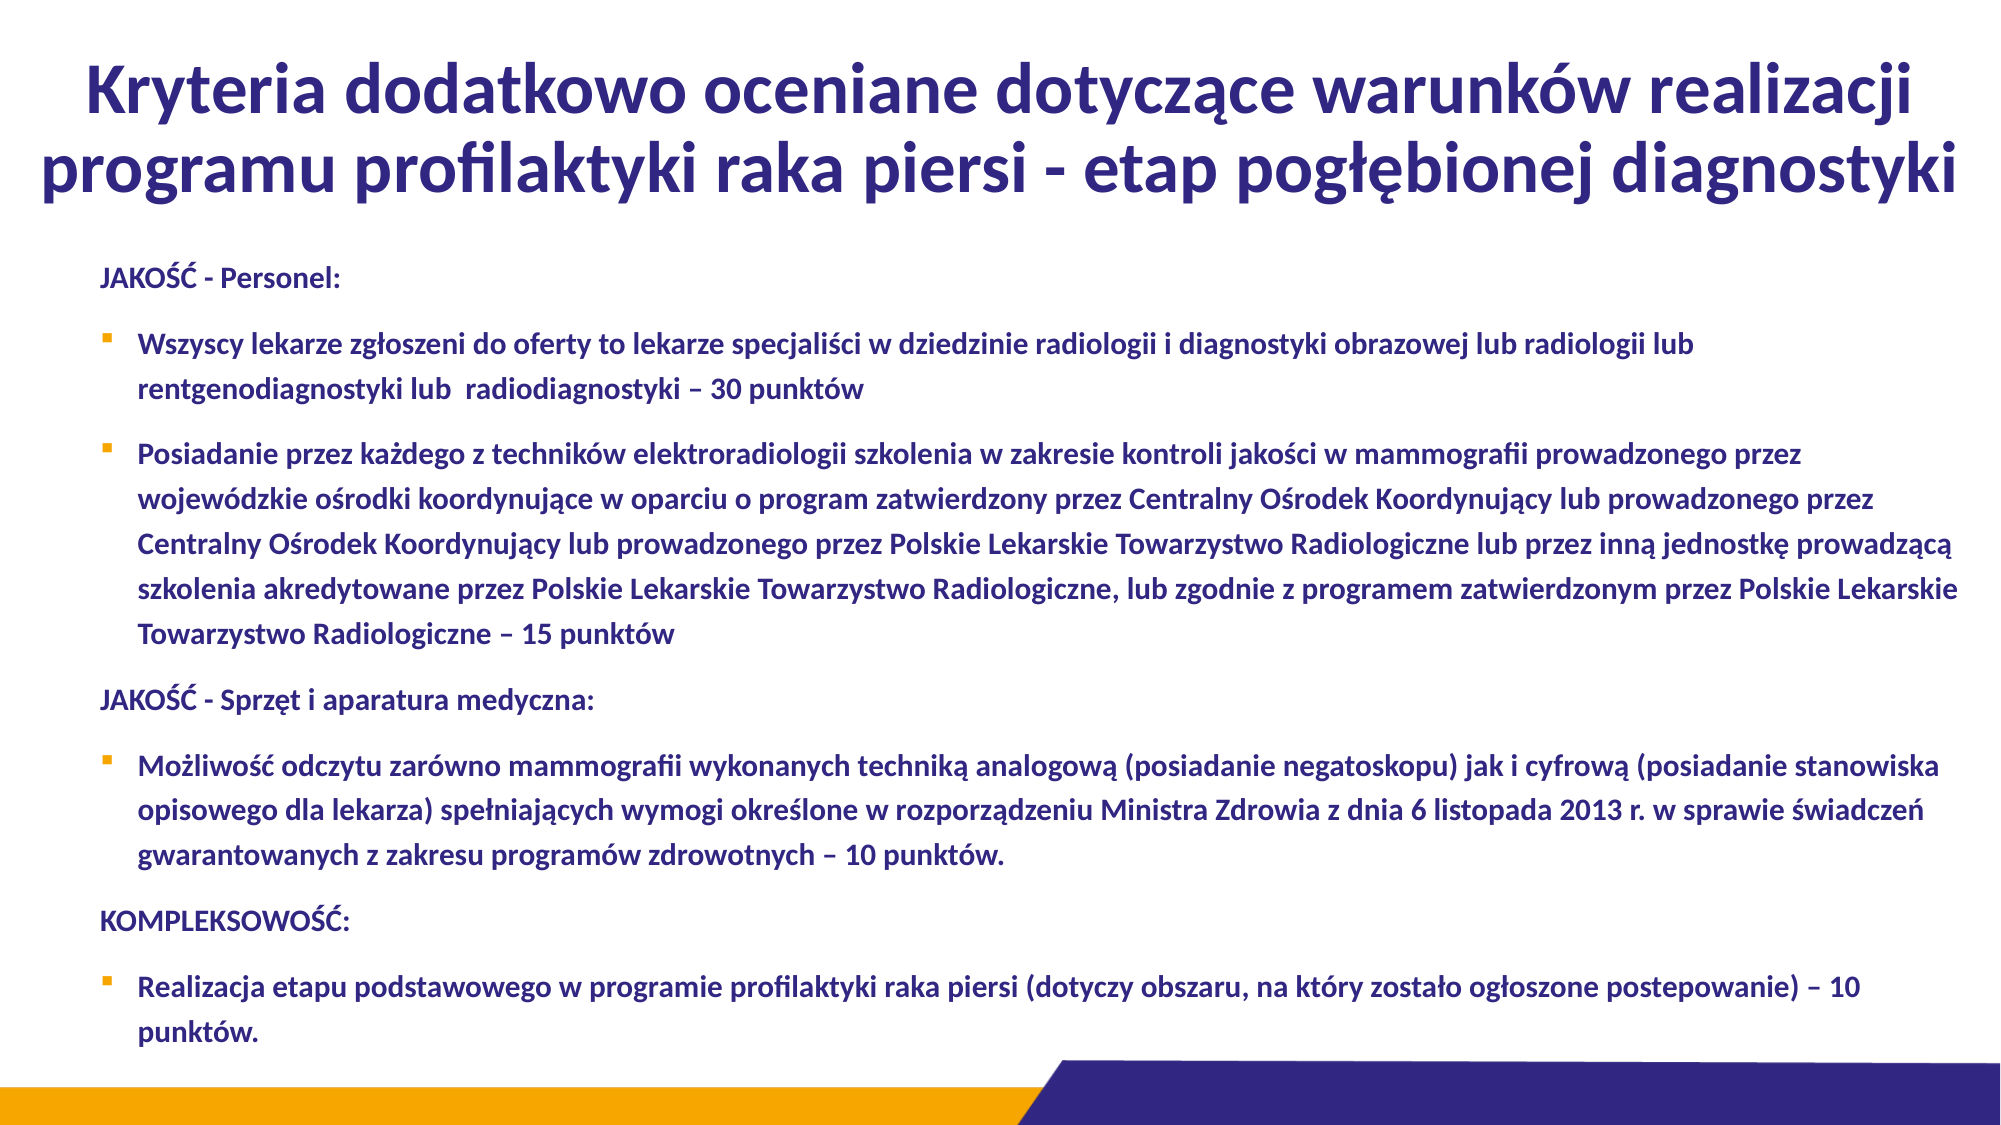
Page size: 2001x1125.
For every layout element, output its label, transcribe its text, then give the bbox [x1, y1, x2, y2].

title Kryteria dodatkowo oceniane dotyczące warunków realizacji programu profilaktyki raka piersi - etap pogłębionej diagnostyki [20, 18, 1982, 241]
picture [0, 1060, 2001, 1125]
list JAKOŚĆ - Personel: Wszyscy lekarze zgłoszeni do oferty to lekarze specjaliści w dziedzinie radiologii i diagnostyki obrazowej lub radiologii lub rentgenodiagnostyki lub radiodiagnostyki – 30 punktów Posiadanie przez każdego z techników elektroradiologii szkolenia w zakresie kontroli jakości w mammografii prowadzonego przez wojewódzkie ośrodki koordynujące w oparciu o program zatwierdzony przez Centralny Ośrodek Koordynujący lub prowadzonego przez Centralny Ośrodek Koordynujący lub prowadzonego przez Polskie Lekarskie Towarzystwo Radiologiczne lub przez inną jednostkę prowadzącą szkolenia akredytowane przez Polskie Lekarskie Towarzystwo Radiologiczne, lub zgodnie z programem zatwierdzonym przez Polskie Lekarskie Towarzystwo Radiologiczne – 15 punktów JAKOŚĆ - Sprzęt i aparatura medyczna: Możliwość odczytu zarówno mammografii wykonanych techniką analogową (posiadanie negatoskopu) jak i cyfrową (posiadanie stanowiska opisowego dla lekarza) spełniających wymogi określone w rozporządzeniu Ministra Zdrowia z dnia 6 listopada 2013 r. w sprawie świadczeń gwarantowanych z zakresu programów zdrowotnych – 10 punktów. KOMPLEKSOWOŚĆ: Realizacja etapu podstawowego w programie profilaktyki raka piersi (dotyczy obszaru, na który zostało ogłoszone postepowanie) – 10 punktów. [85, 241, 1982, 1059]
